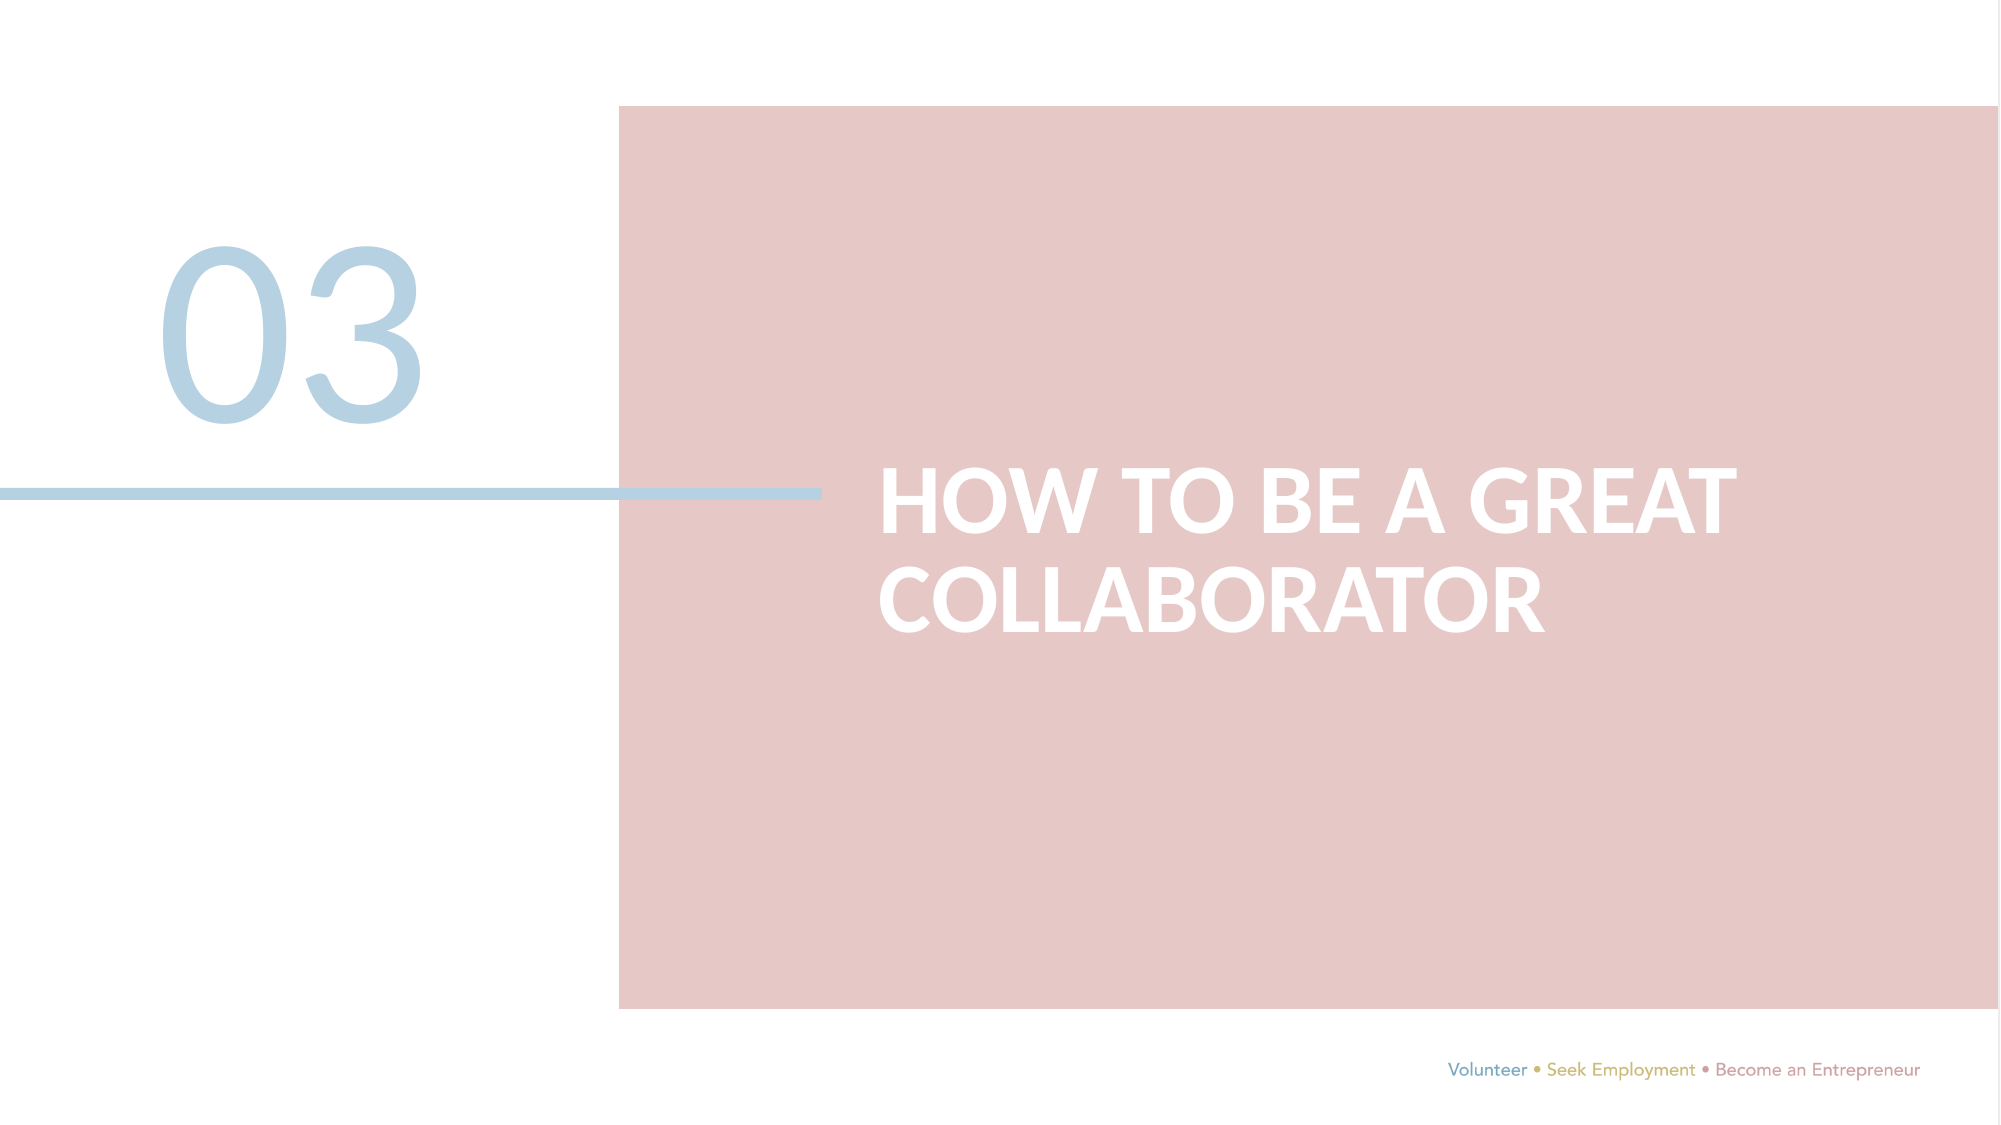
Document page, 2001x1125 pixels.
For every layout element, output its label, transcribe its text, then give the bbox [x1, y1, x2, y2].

list HOW TO BE A GREAT COLLABORATOR [864, 446, 1928, 816]
list 03 [141, 180, 481, 277]
picture [1418, 1046, 1971, 1103]
